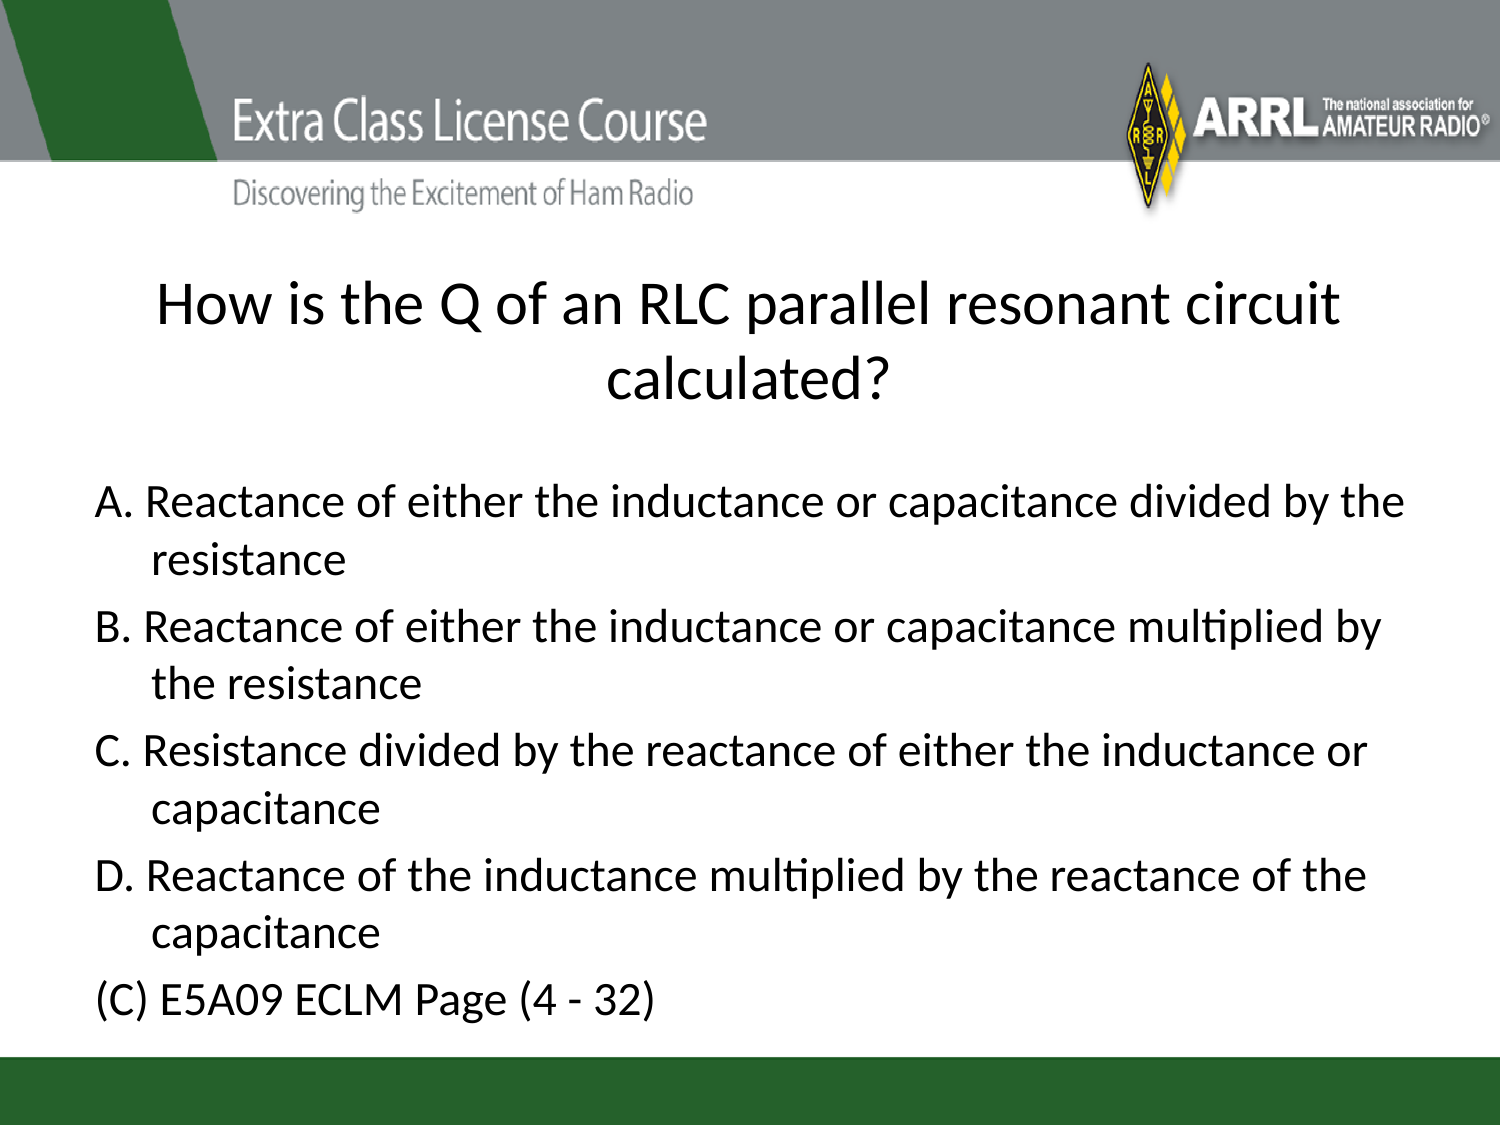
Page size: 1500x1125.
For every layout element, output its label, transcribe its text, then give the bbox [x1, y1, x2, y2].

list A. Reactance of either the inductance or capacitance divided by the resistance B. Reactance of either the inductance or capacitance multiplied by the resistance C. Resistance divided by the reactance of either the inductance or capacitance D. Reactance of the inductance multiplied by the reactance of the capacitance (C) E5A09 ECLM Page (4 - 32) [79, 462, 1430, 980]
title How is the Q of an RLC parallel resonant circuit calculated? [75, 254, 1425, 435]
picture [0, 0, 1500, 1125]
